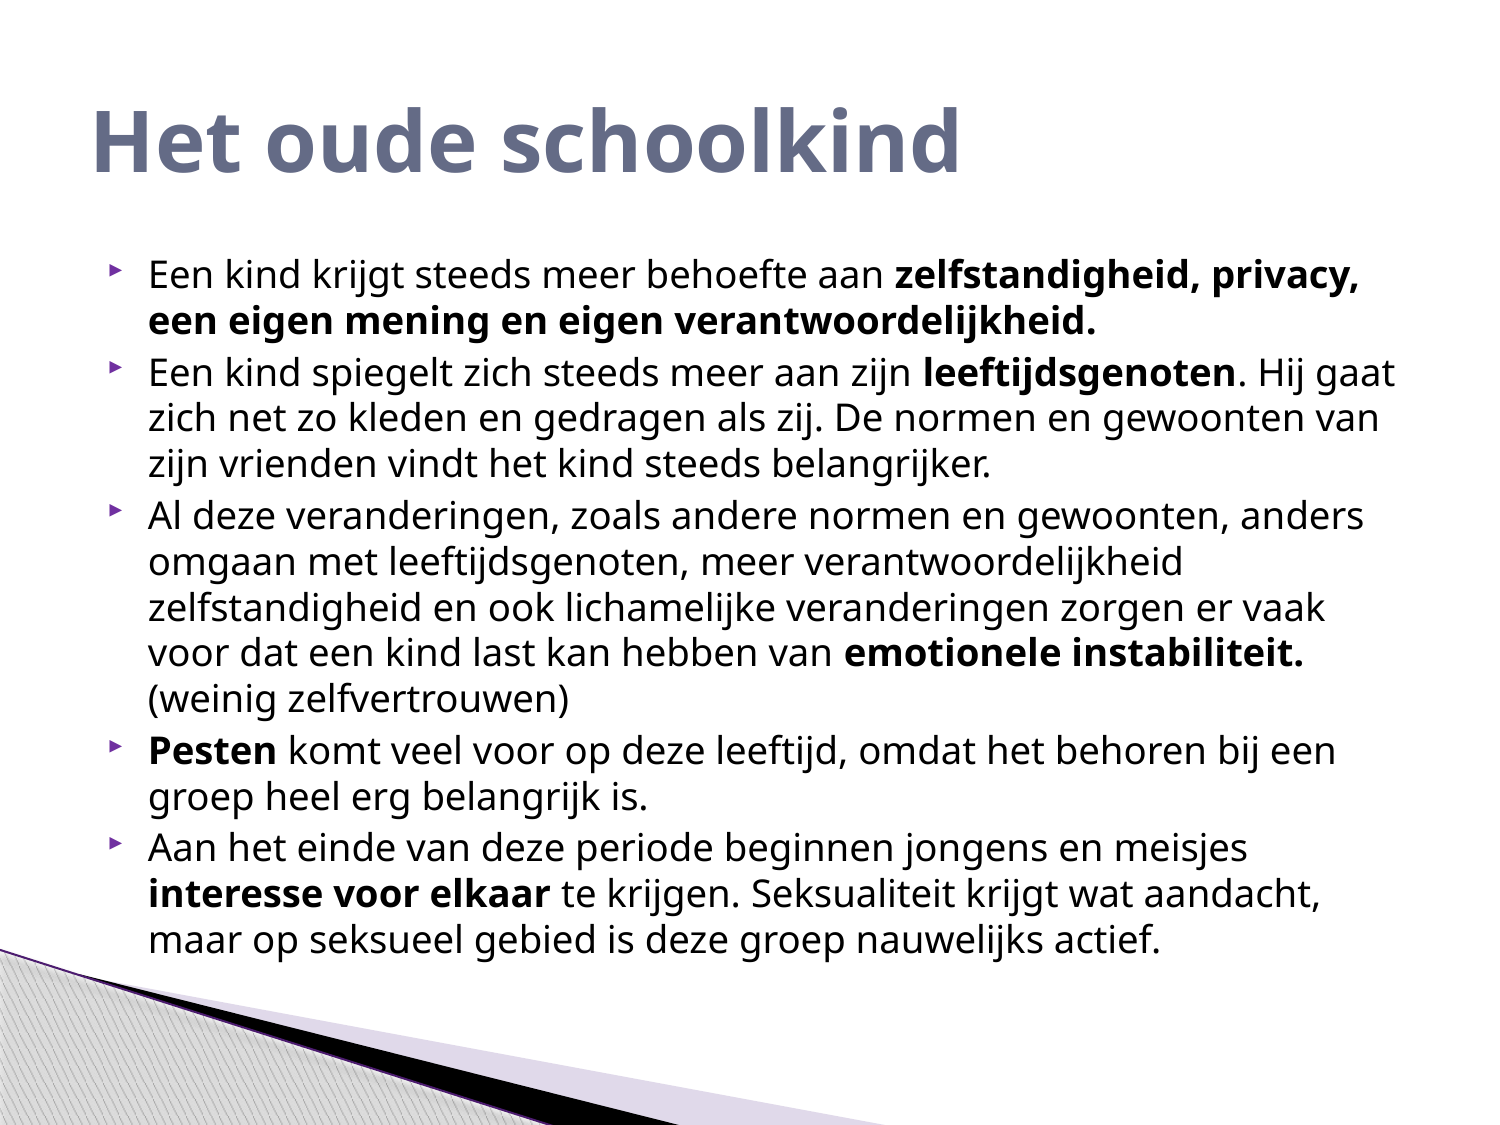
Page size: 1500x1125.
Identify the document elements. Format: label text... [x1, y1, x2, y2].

list Een kind krijgt steeds meer behoefte aan zelfstandigheid, privacy, een eigen mening en eigen verantwoordelijkheid. Een kind spiegelt zich steeds meer aan zijn leeftijdsgenoten. Hij gaat zich net zo kleden en gedragen als zij. De normen en gewoonten van zijn vrienden vindt het kind steeds belangrijker. Al deze veranderingen, zoals andere normen en gewoonten, anders omgaan met leeftijdsgenoten, meer verantwoordelijkheid zelfstandigheid en ook lichamelijke veranderingen zorgen er vaak voor dat een kind last kan hebben van emotionele instabiliteit. (weinig zelfvertrouwen) Pesten komt veel voor op deze leeftijd, omdat het behoren bij een groep heel erg belangrijk is. Aan het einde van deze periode beginnen jongens en meisjes interesse voor elkaar te krijgen. Seksualiteit krijgt wat aandacht, maar op seksueel gebied is deze groep nauwelijks actief. [75, 243, 1425, 986]
title Het oude schoolkind [75, 45, 1425, 233]
